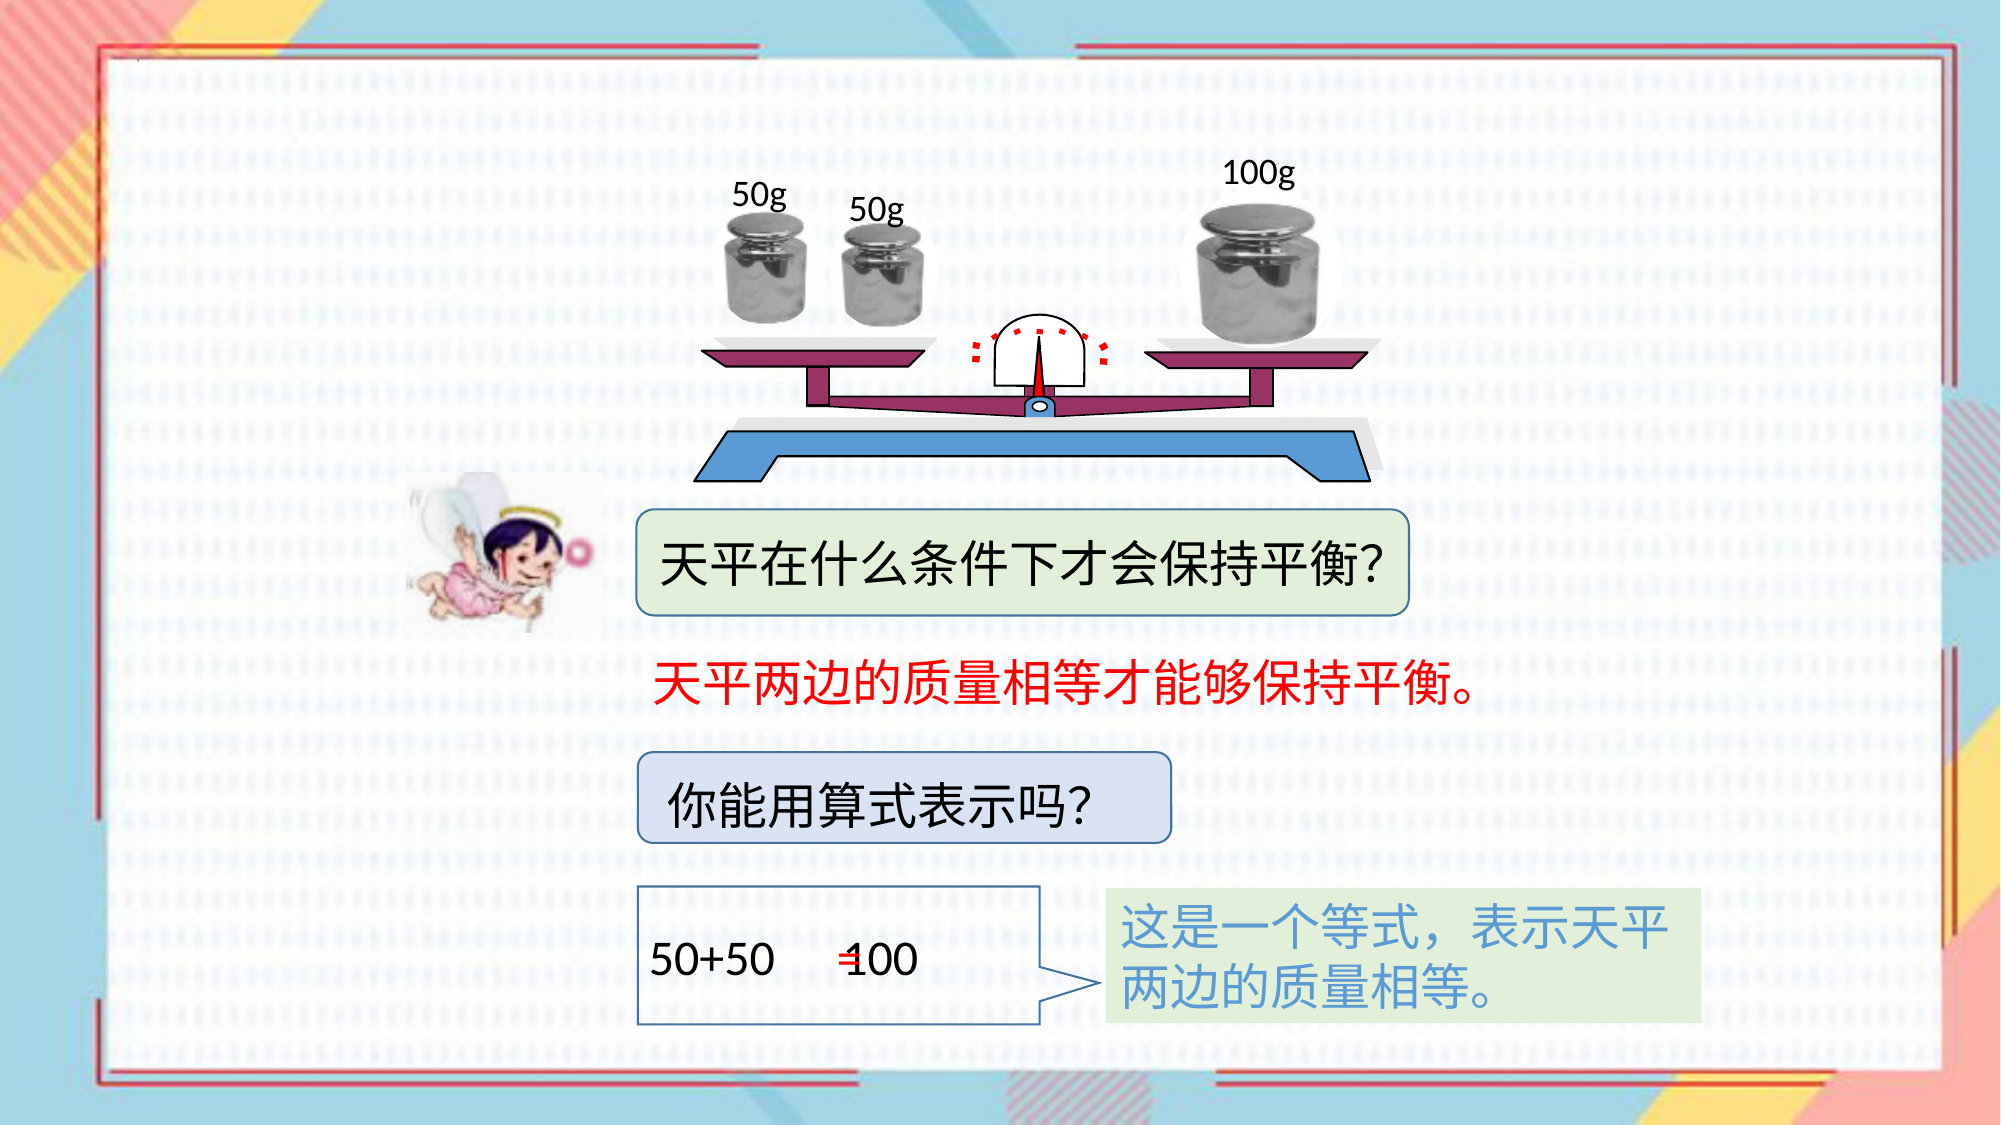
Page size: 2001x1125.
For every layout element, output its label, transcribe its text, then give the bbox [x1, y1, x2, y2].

text_box 天平两边的质量相等才能够保持平衡。 [637, 632, 1527, 720]
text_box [829, 176, 940, 330]
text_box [1178, 139, 1365, 349]
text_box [634, 886, 1040, 1025]
text_box 这是一个等式，表示天平两边的质量相等。 [1105, 888, 1702, 1023]
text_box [637, 752, 1172, 844]
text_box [712, 161, 823, 327]
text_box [694, 326, 1371, 482]
picture [0, 0, 2001, 1125]
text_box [636, 509, 1429, 616]
